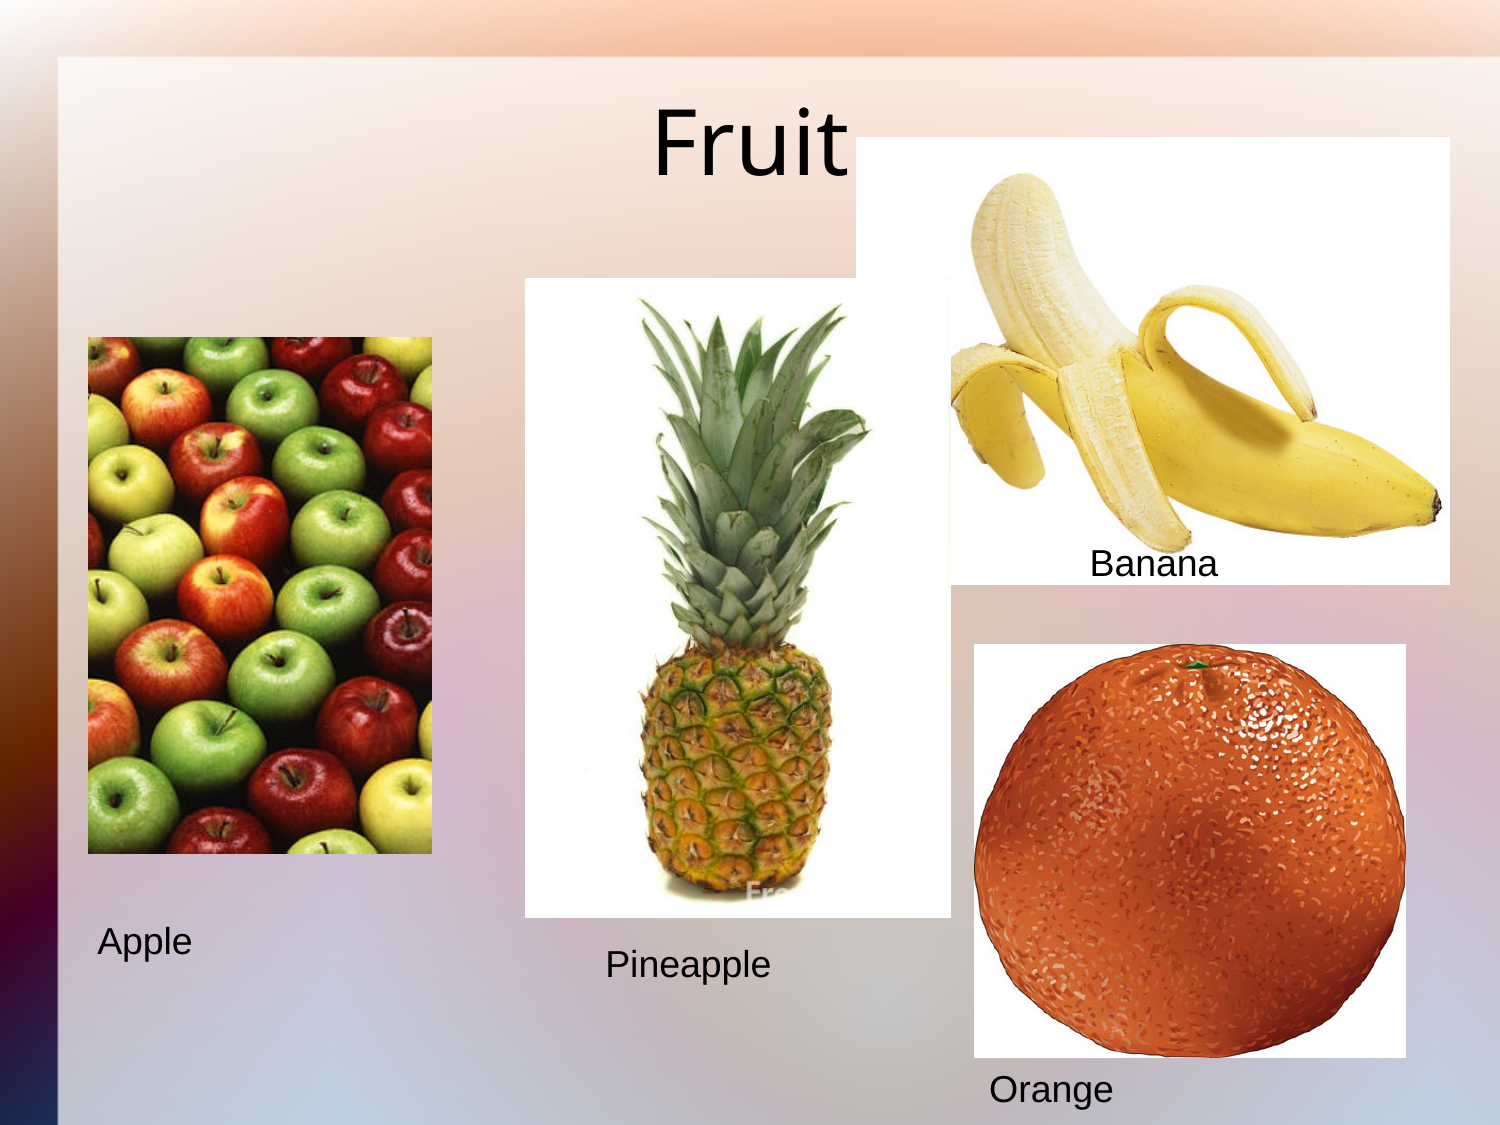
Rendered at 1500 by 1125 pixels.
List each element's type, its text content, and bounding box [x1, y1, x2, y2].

text_box Fruit [74, 45, 1425, 233]
text_box Apple [82, 909, 413, 967]
text_box Pineapple [590, 933, 898, 990]
text_box Orange [974, 1058, 1453, 1115]
picture [0, 0, 1500, 1125]
